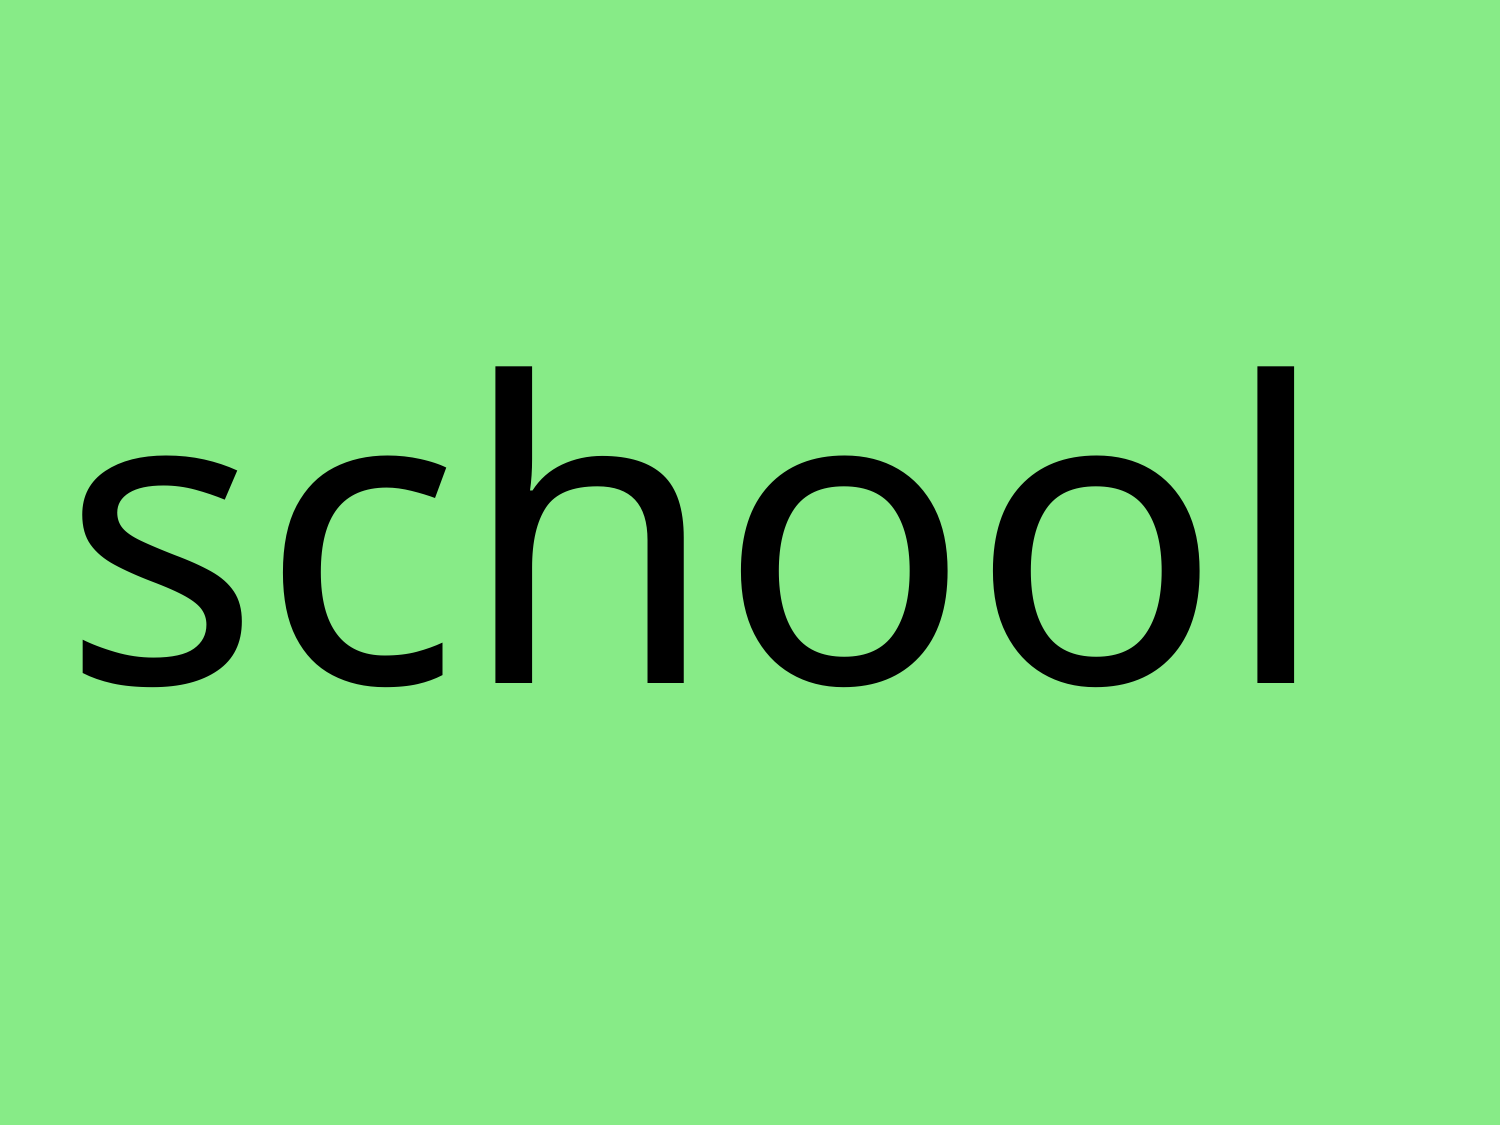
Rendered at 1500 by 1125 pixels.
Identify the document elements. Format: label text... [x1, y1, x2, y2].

text_box school [41, 259, 1459, 775]
